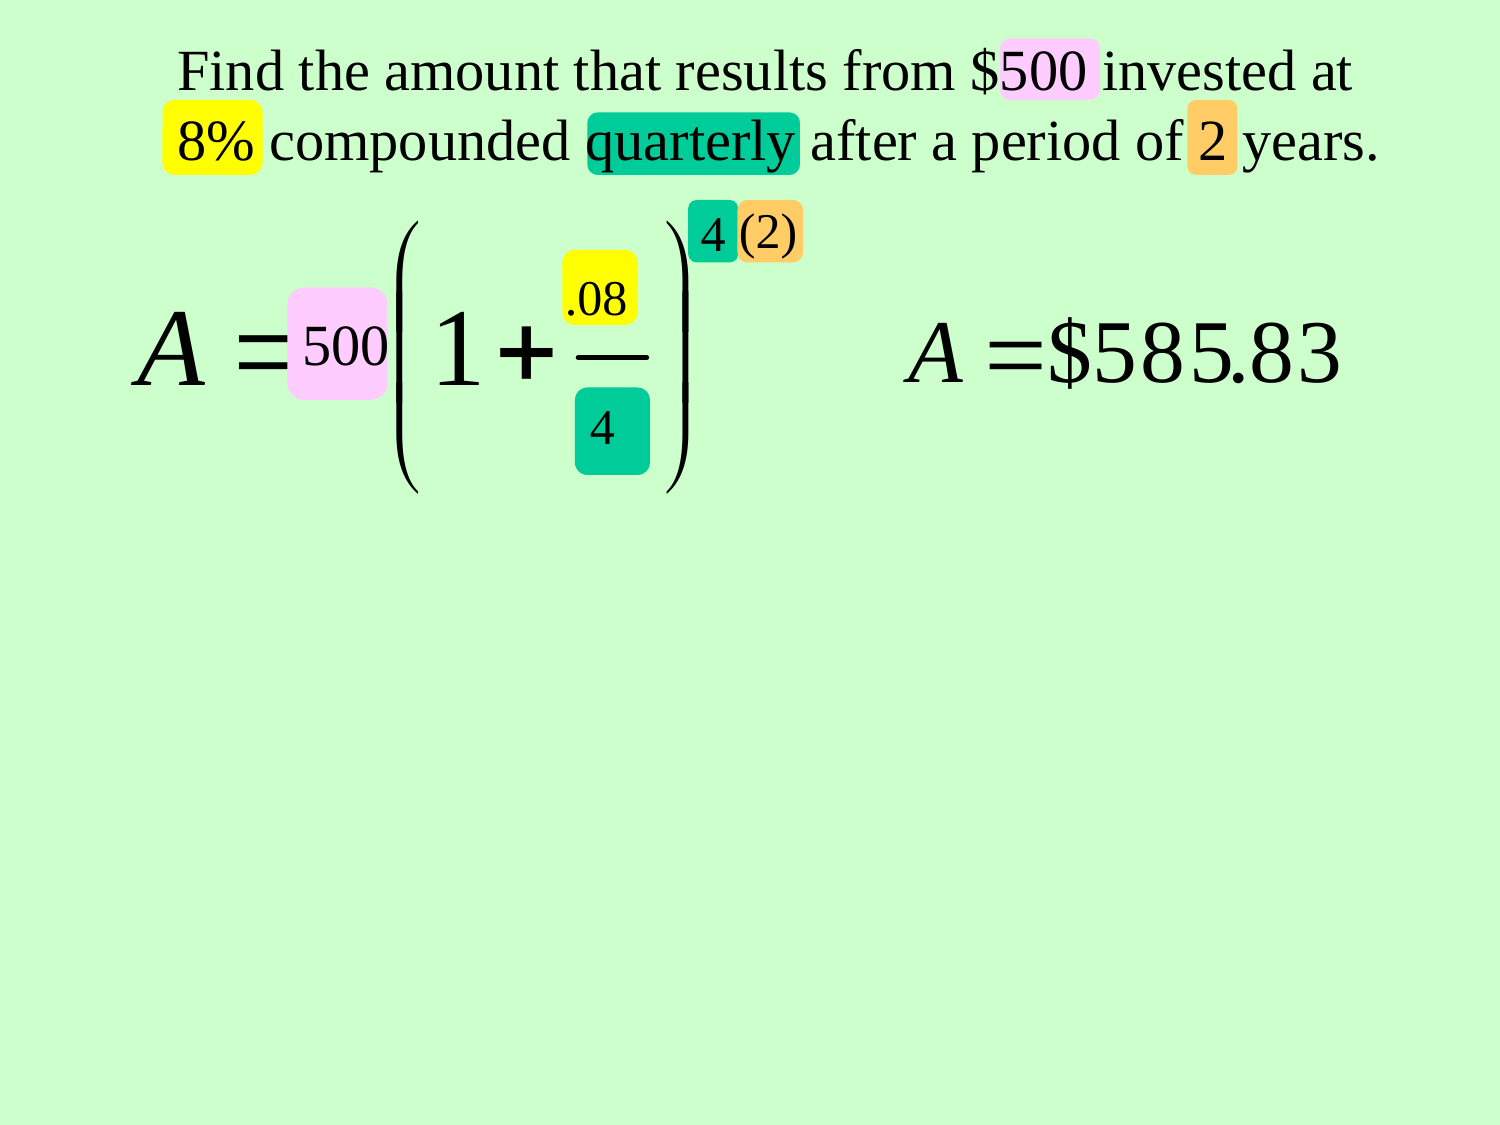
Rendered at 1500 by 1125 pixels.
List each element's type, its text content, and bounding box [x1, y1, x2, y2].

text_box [574, 387, 663, 476]
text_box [685, 194, 719, 270]
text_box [887, 299, 1351, 405]
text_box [723, 191, 849, 267]
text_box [111, 172, 788, 515]
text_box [287, 287, 413, 401]
text_box Find the amount that results from $500 invested at 8% compounded quarterly after a period of 2 years. [162, 24, 1400, 180]
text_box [549, 249, 651, 333]
